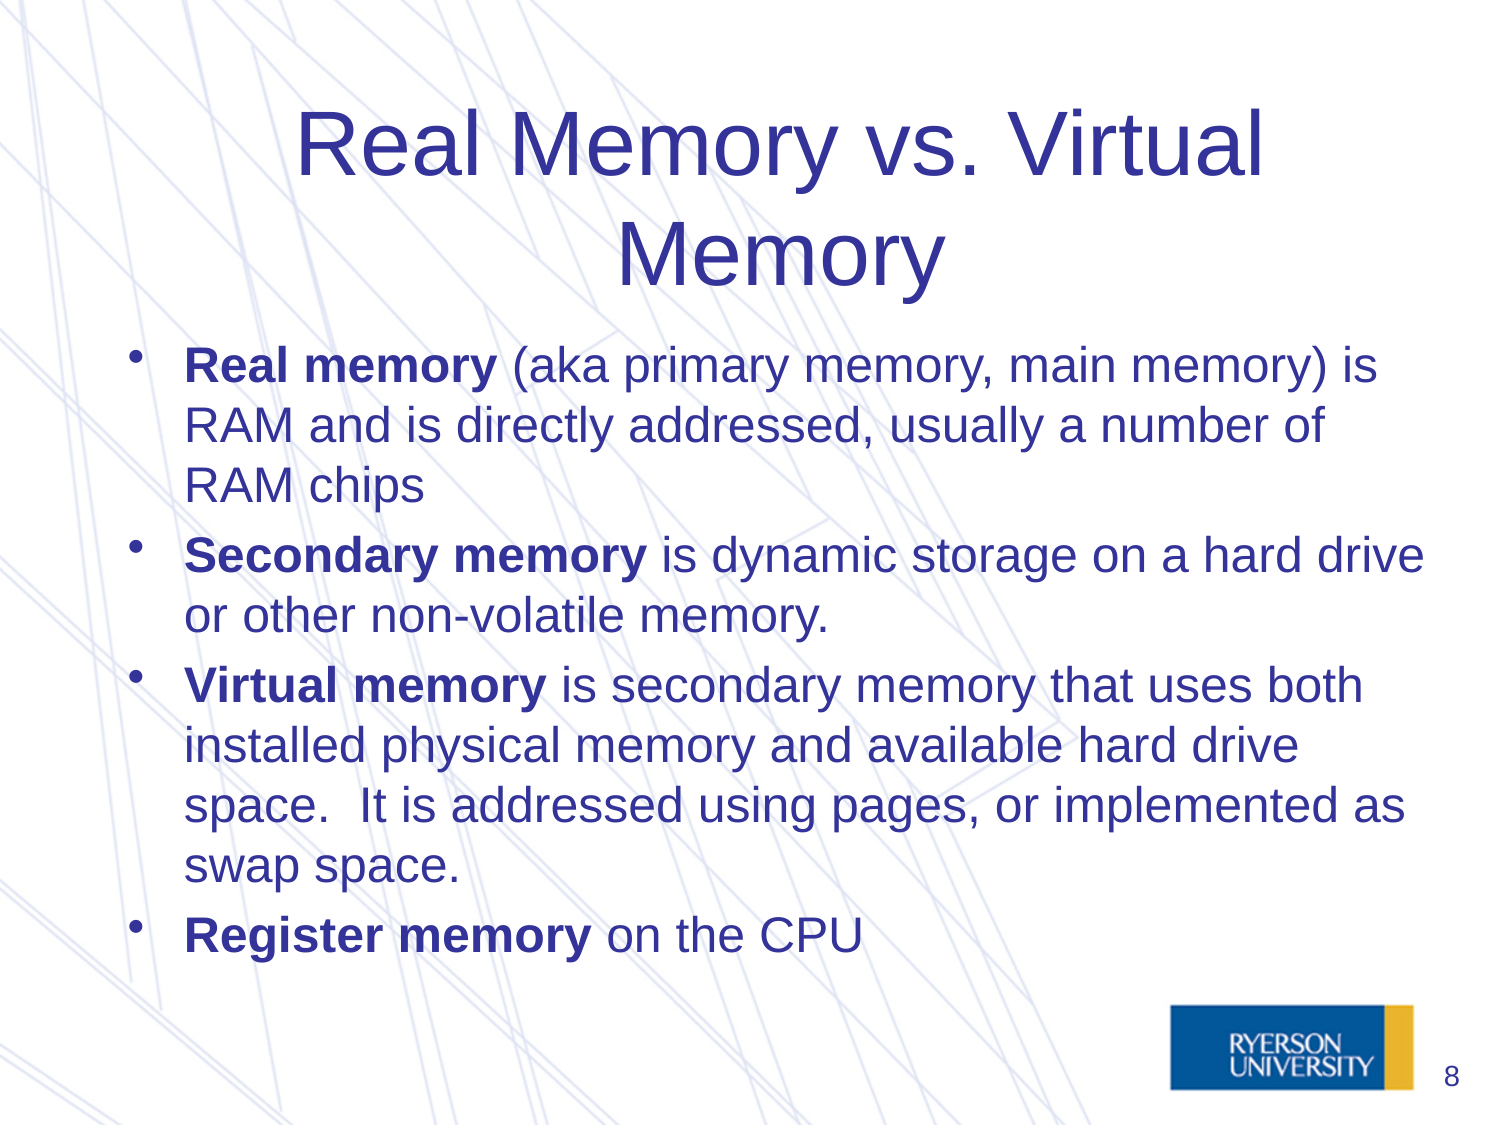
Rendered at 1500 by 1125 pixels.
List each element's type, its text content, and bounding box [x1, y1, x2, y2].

list Real memory (aka primary memory, main memory) is RAM and is directly addressed, usually a number of RAM chips Secondary memory is dynamic storage on a hard drive or other non-volatile memory. Virtual memory is secondary memory that uses both installed physical memory and available hard drive space. It is addressed using pages, or implemented as swap space. Register memory on the CPU [112, 324, 1451, 1001]
title Real Memory vs. Virtual Memory [112, 99, 1451, 288]
picture [0, 0, 1500, 1125]
slide_number 8 [1399, 1049, 1476, 1113]
